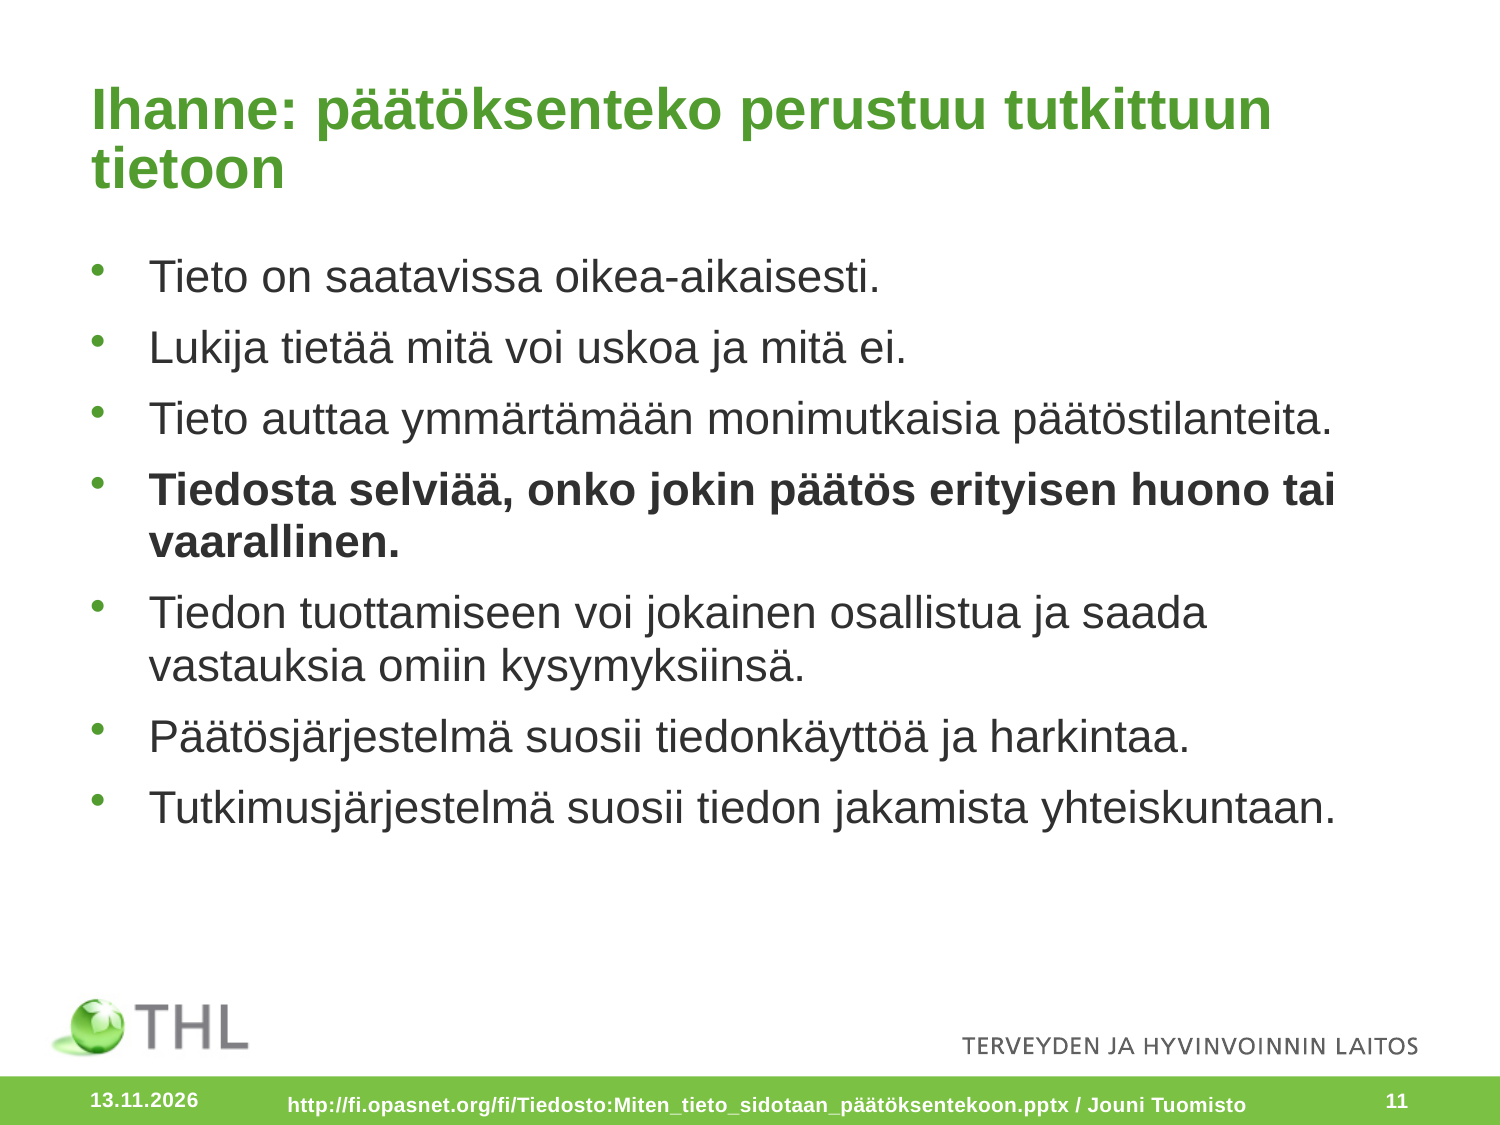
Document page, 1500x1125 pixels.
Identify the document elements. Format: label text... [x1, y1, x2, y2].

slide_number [74, 1080, 255, 1118]
footer http://fi.opasnet.org/fi/Tiedosto:Miten_tieto_sidotaan_päätöksentekoon.pptx / Jouni Tuomisto [253, 1082, 1282, 1125]
list Tieto on saatavissa oikea-aikaisesti. Lukija tietää mitä voi uskoa ja mitä ei. Tieto auttaa ymmärtämään monimutkaisia päätöstilanteita. Tiedosta selviää, onko jokin päätös erityisen huono tai vaarallinen. Tiedon tuottamiseen voi jokainen osallistua ja saada vastauksia omiin kysymyksiinsä. Päätösjärjestelmä suosii tiedonkäyttöä ja harkintaa. Tutkimusjärjestelmä suosii tiedon jakamista yhteiskuntaan. [74, 243, 1424, 965]
title Ihanne: päätöksenteko perustuu tutkittuun tietoon [76, 42, 1424, 209]
slide_number 11 [1245, 1082, 1424, 1118]
picture [24, 983, 275, 1067]
